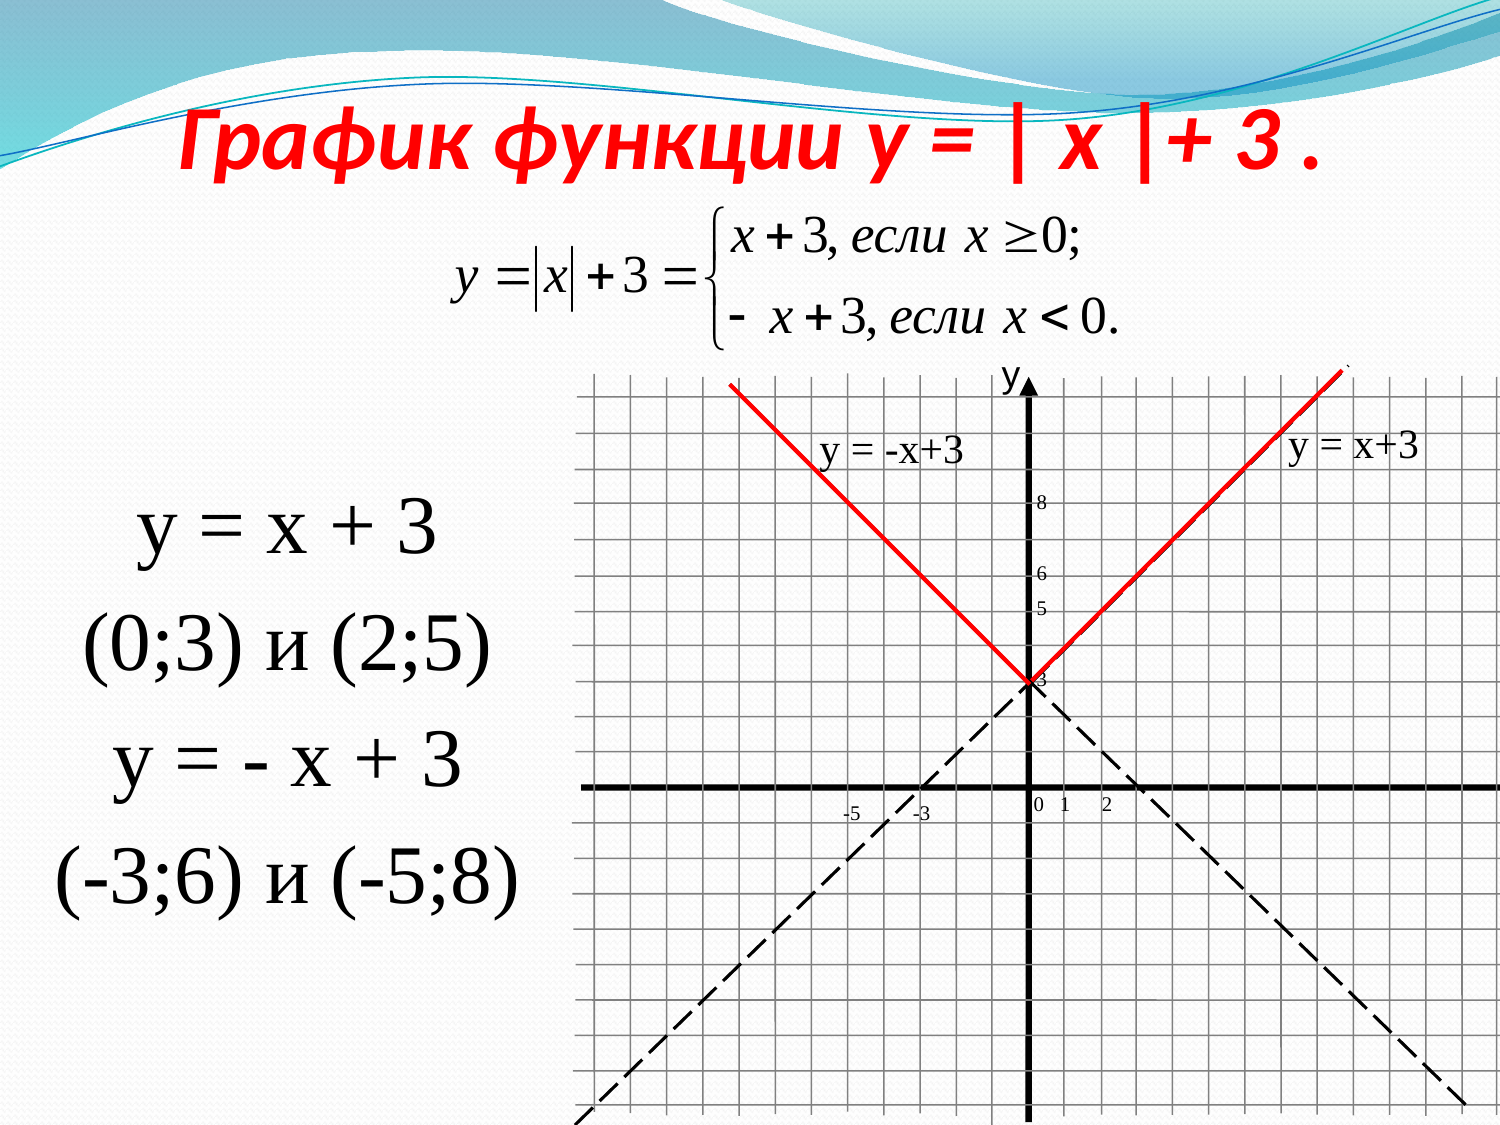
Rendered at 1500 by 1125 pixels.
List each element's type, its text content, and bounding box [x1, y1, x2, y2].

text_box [571, 342, 1500, 1125]
title График функции y = | x |+ 3 . [76, 95, 1427, 188]
list y = x + 3 (0;3) и (2;5) y = - x + 3 (-3;6) и (-5;8) [0, 462, 564, 607]
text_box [441, 198, 1126, 360]
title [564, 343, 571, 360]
